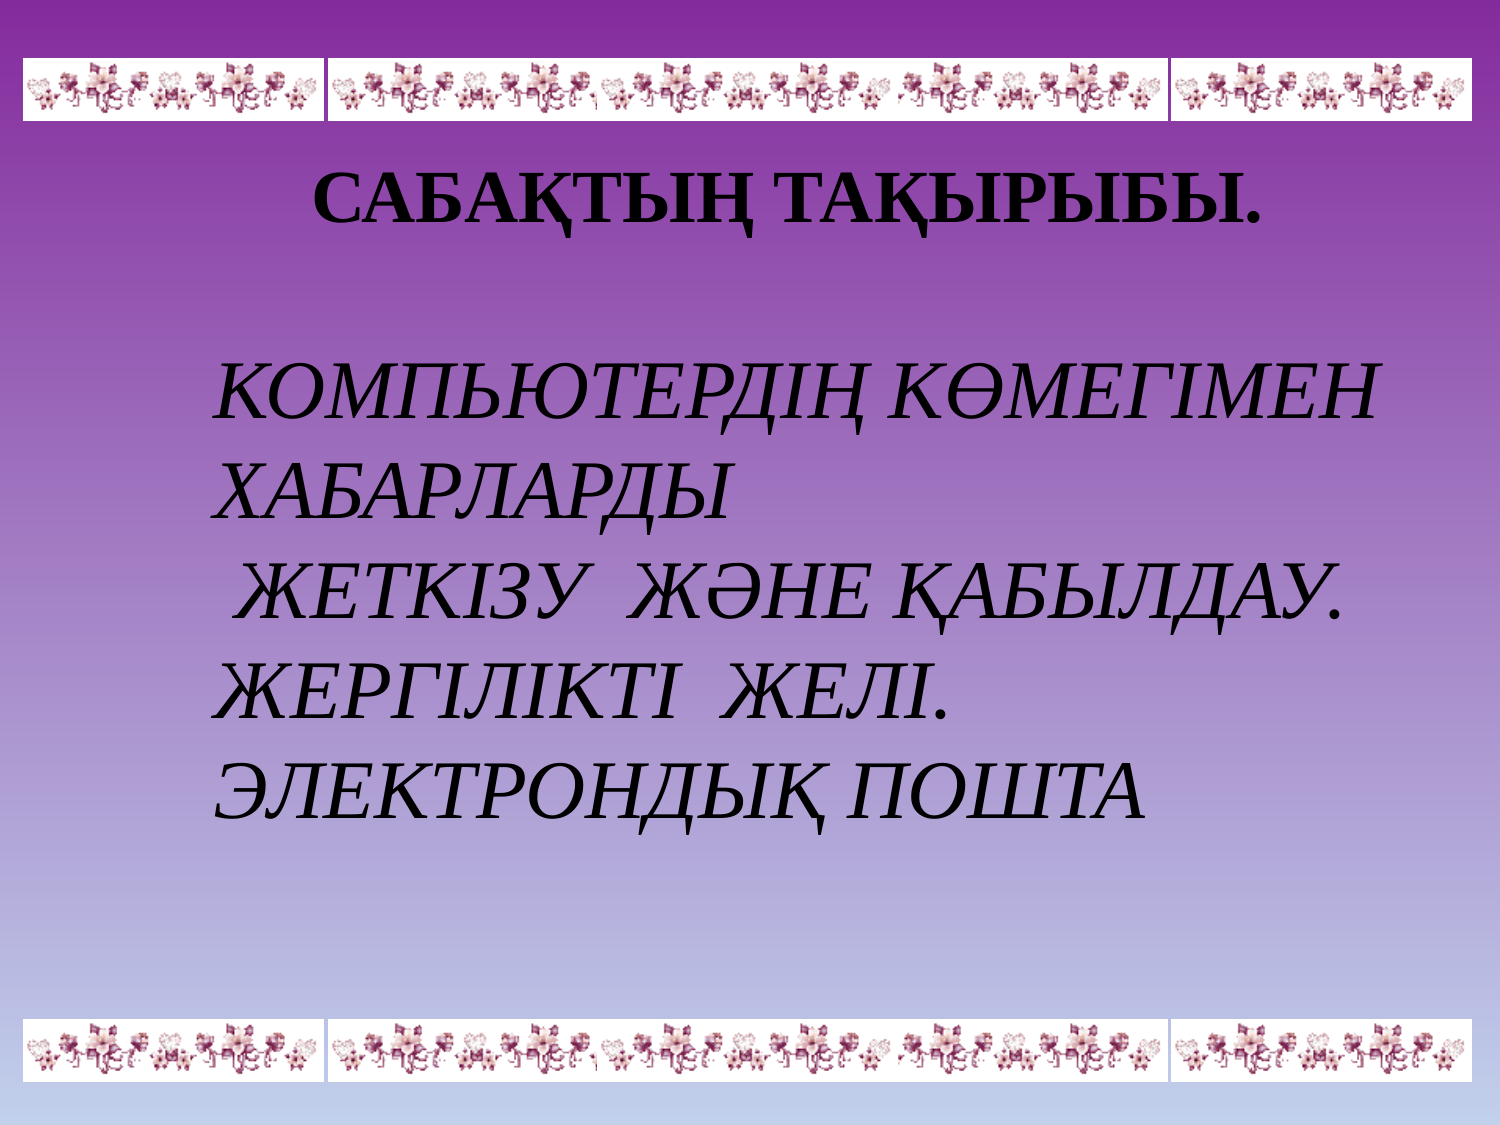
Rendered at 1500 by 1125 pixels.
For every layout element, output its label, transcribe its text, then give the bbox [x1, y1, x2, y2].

picture [327, 58, 1168, 122]
text_box Компьютердің көмегімен хабарларды жеткізу және қабылдау. Жергілікті желі. Электрондық пошта [199, 328, 1416, 843]
picture [23, 58, 324, 122]
text_box Сабақтың тақырыбы. [152, 140, 1424, 246]
picture [1171, 1019, 1473, 1083]
picture [327, 1019, 1168, 1083]
picture [1171, 58, 1473, 122]
picture [23, 1019, 324, 1083]
